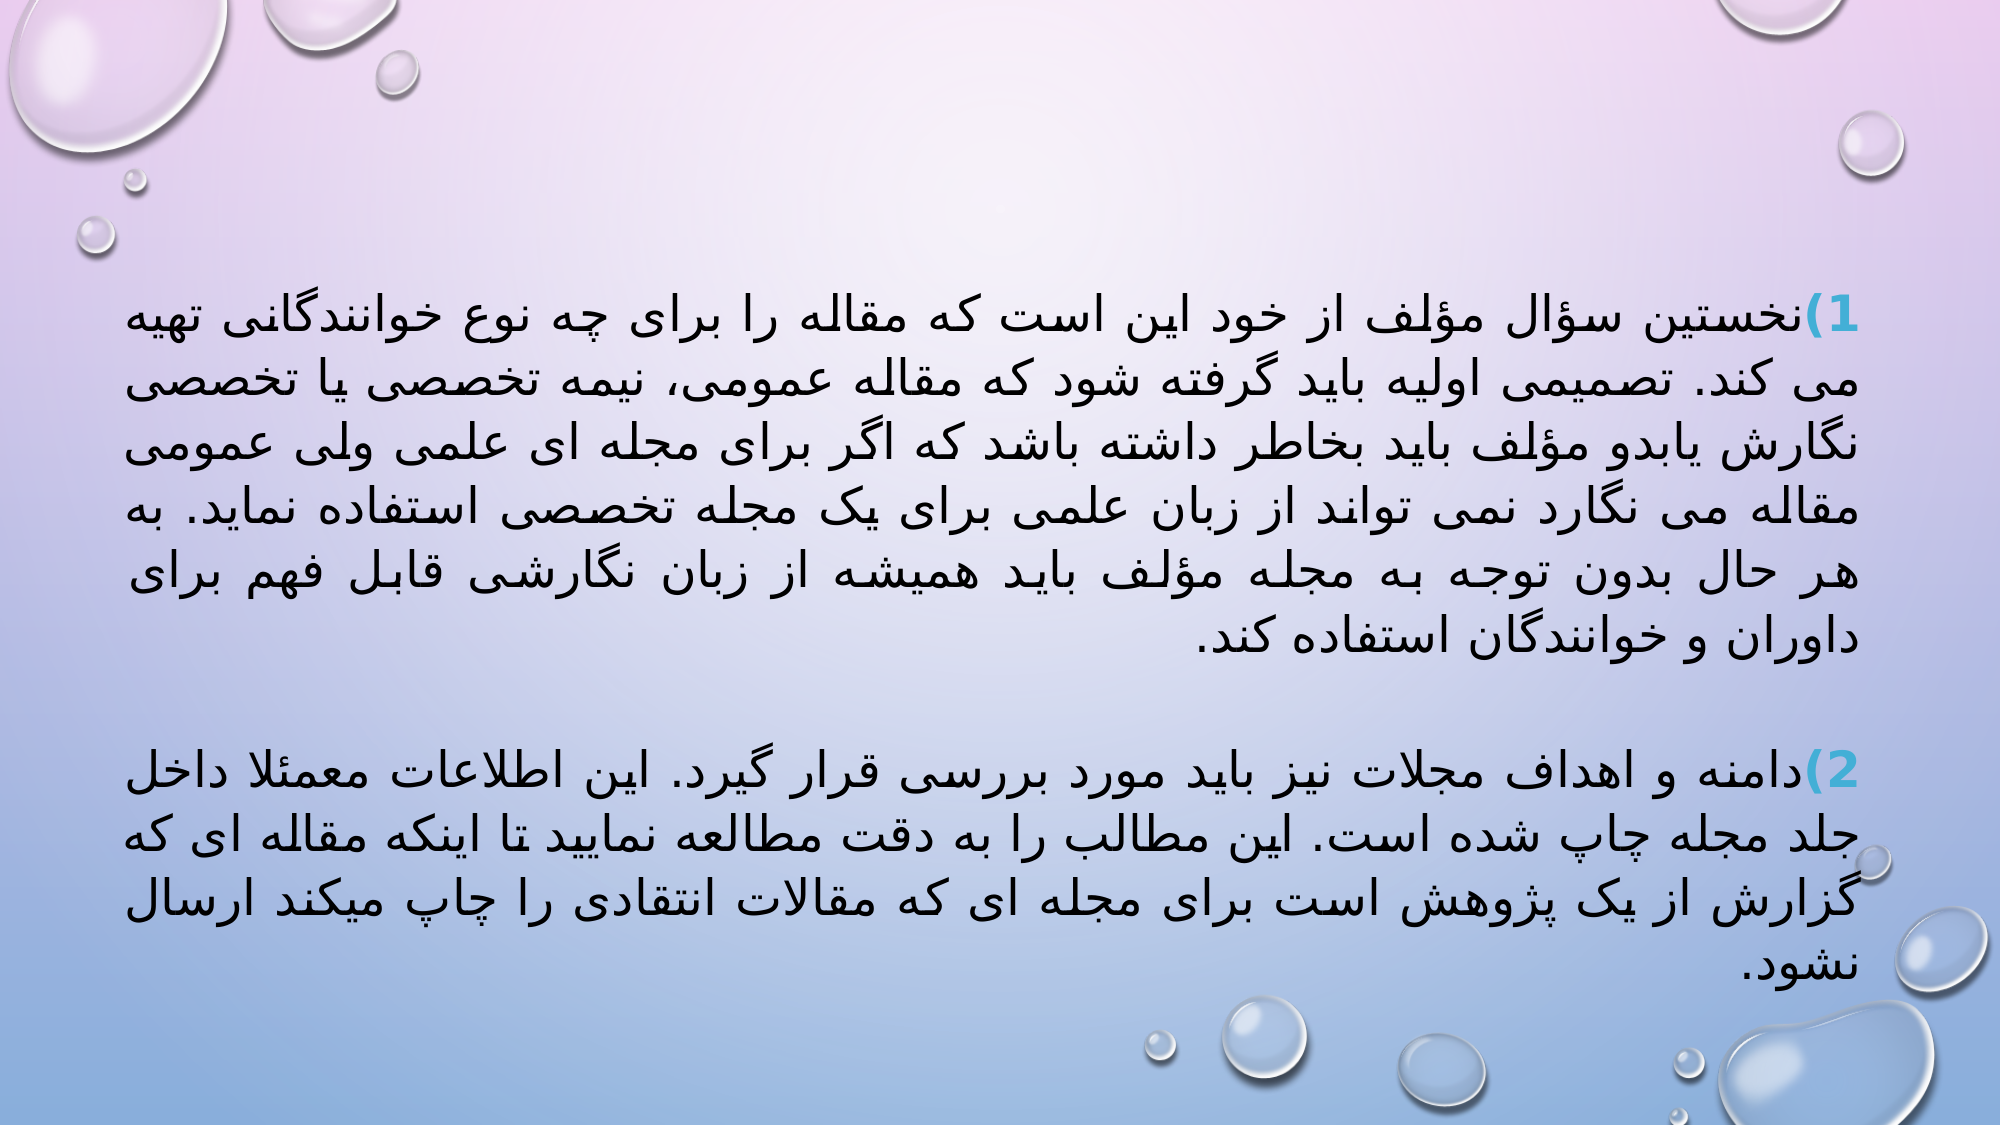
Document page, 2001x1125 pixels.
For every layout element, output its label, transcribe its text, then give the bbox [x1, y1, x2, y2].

picture [0, 0, 2000, 1125]
text_box 1)نخستین سؤال مؤلف از خود این است که مقاله را برای چه نوع خوانندگانی تهیه می کند. تصمیمی اولیه باید گرفته شود که مقاله عمومی، نیمه تخصصی یا تخصصی نگارش یابدو مؤلف باید بخاطر داشته باشد که اگر برای مجله ای علمی ولی عمومی مقاله می نگارد نمی تواند از زبان علمی برای یک مجله تخصصی استفاده نماید. به هر حال بدون توجه به مجله مؤلف باید همیشه از زبان نگارشی قابل فهم برای داوران و خوانندگان استفاده کند. 2)دامنه و اهداف مجلات نیز باید مورد بررسی قرار گیرد. این اطلاعات معمئلا داخل جلد مجله چاپ شده است. این مطالب را به دقت مطالعه نمایید تا اینکه مقاله ای که گزارش از یک پژوهش است برای مجله ای که مقالات انتقادی را چاپ میکند ارسال نشود. [107, 269, 1877, 997]
